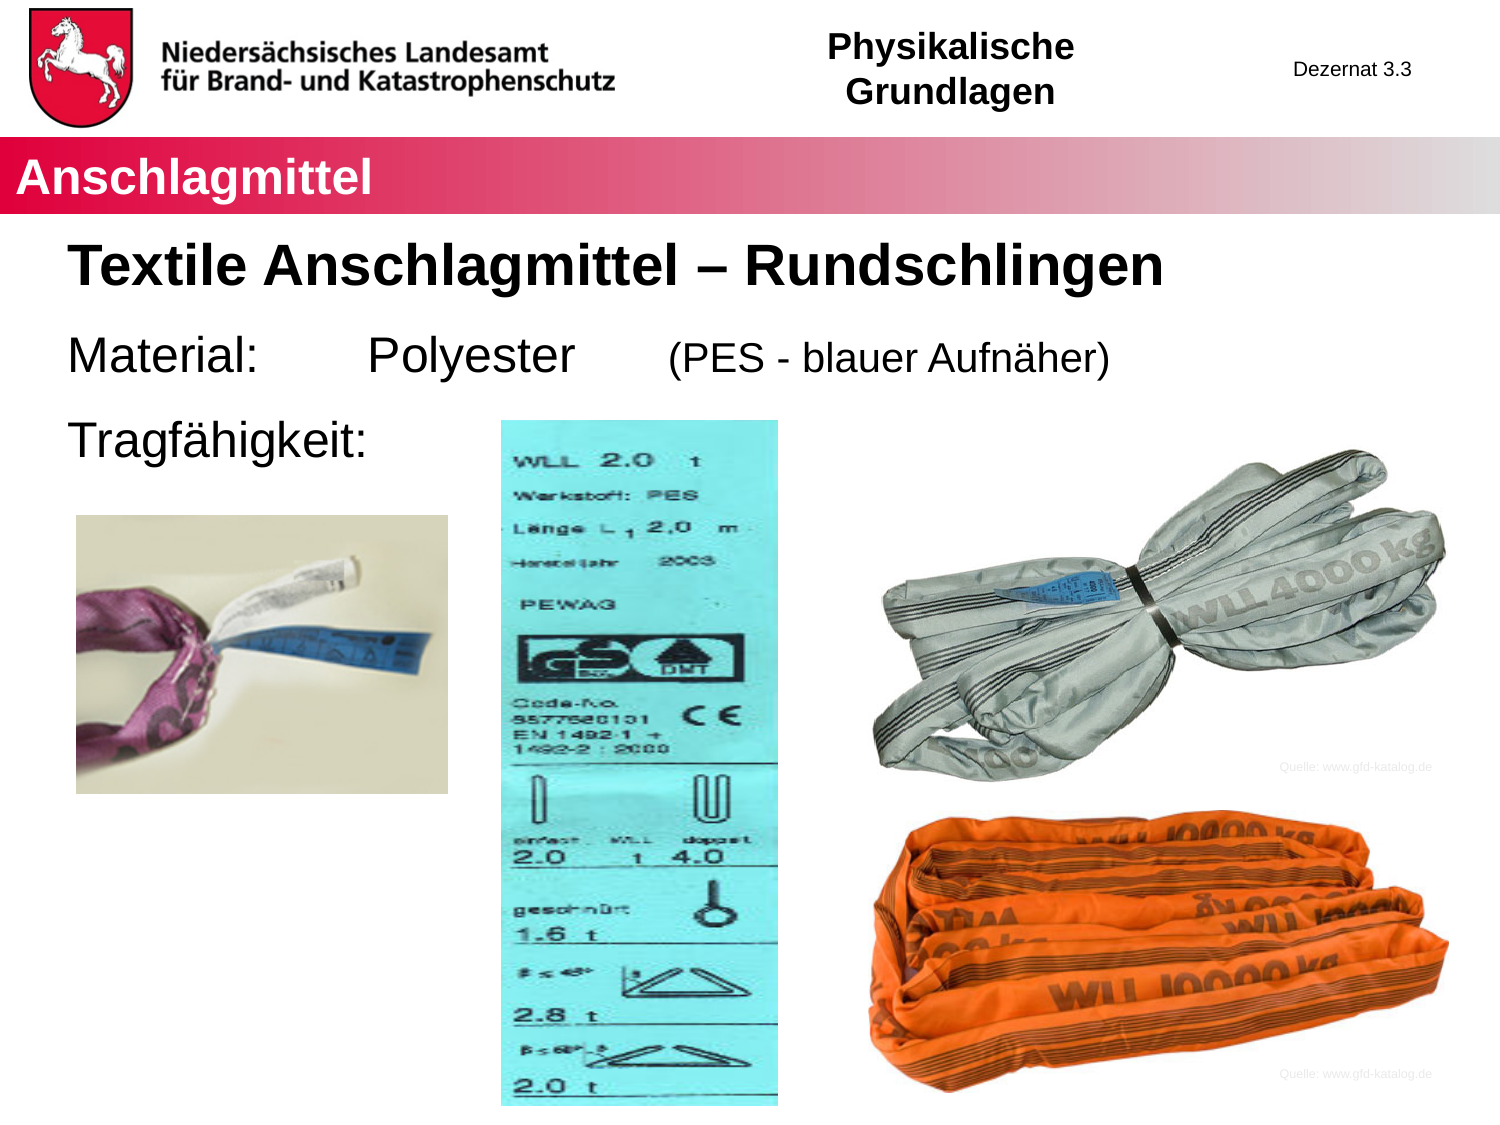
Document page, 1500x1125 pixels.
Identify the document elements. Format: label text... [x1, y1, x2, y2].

text_box Textile Anschlagmittel – Rundschlingen Material: Polyester (PES - blauer Aufnäher) Tragfähigkeit: [53, 219, 1459, 560]
picture [29, 8, 615, 129]
picture [868, 444, 1448, 786]
picture [868, 810, 1449, 1093]
picture [501, 420, 778, 1106]
title Anschlagmittel [0, 137, 1098, 208]
picture [76, 515, 448, 794]
